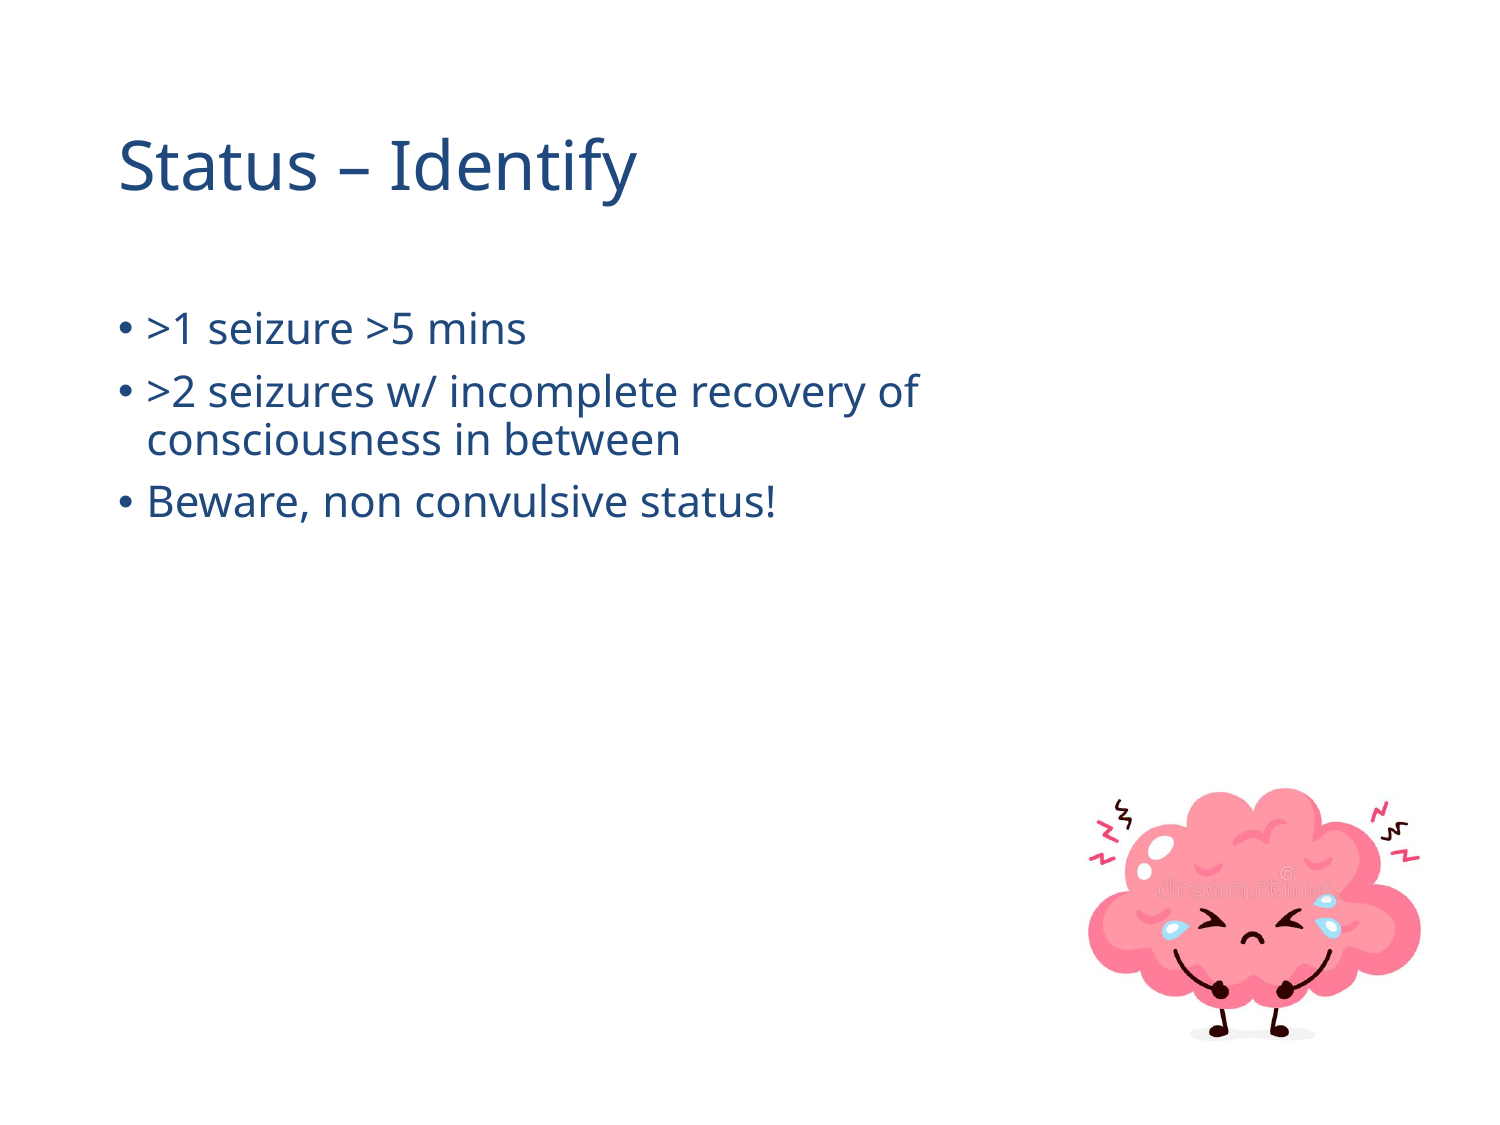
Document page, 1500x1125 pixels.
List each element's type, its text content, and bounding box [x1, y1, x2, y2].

list >1 seizure >5 mins >2 seizures w/ incomplete recovery of consciousness in between Beware, non convulsive status! [103, 299, 1018, 1014]
picture [1017, 651, 1490, 1124]
title Status – Identify [103, 59, 1397, 278]
